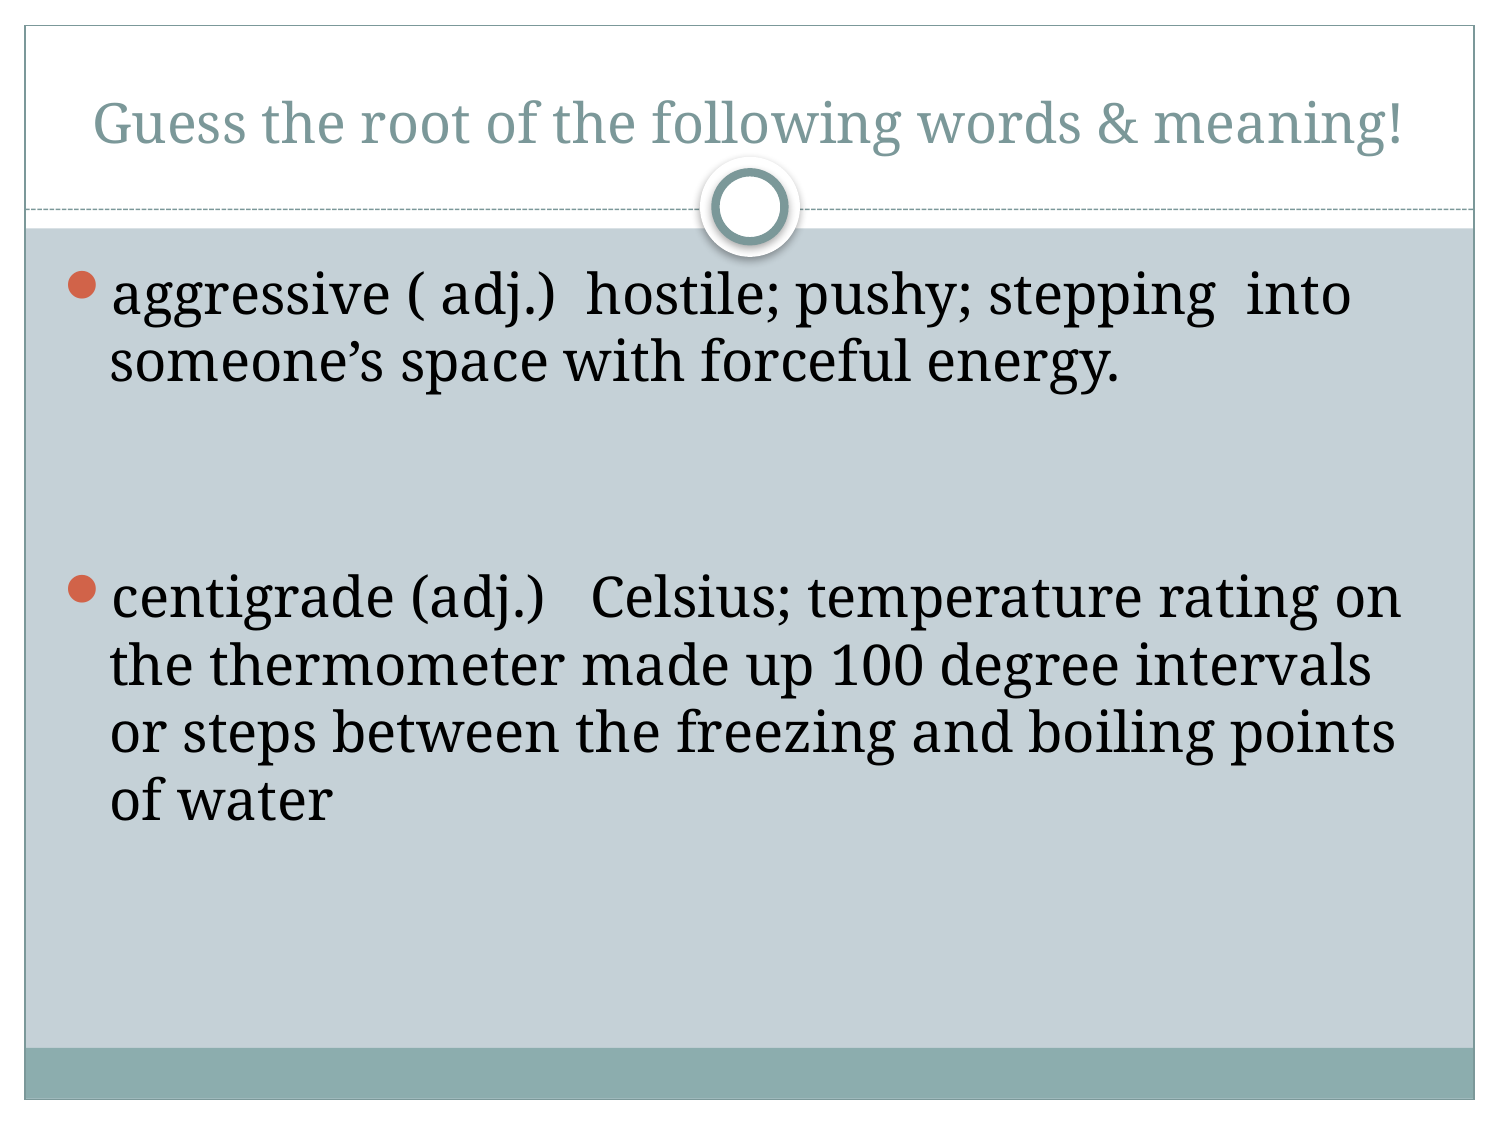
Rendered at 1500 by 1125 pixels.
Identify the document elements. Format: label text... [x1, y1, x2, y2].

title Guess the root of the following words & meaning! [49, 37, 1450, 162]
list aggressive ( adj.) hostile; pushy; stepping into someone’s space with forceful energy. centigrade (adj.) Celsius; temperature rating on the thermometer made up 100 degree intervals or steps between the freezing and boiling points of water [49, 250, 1445, 1001]
